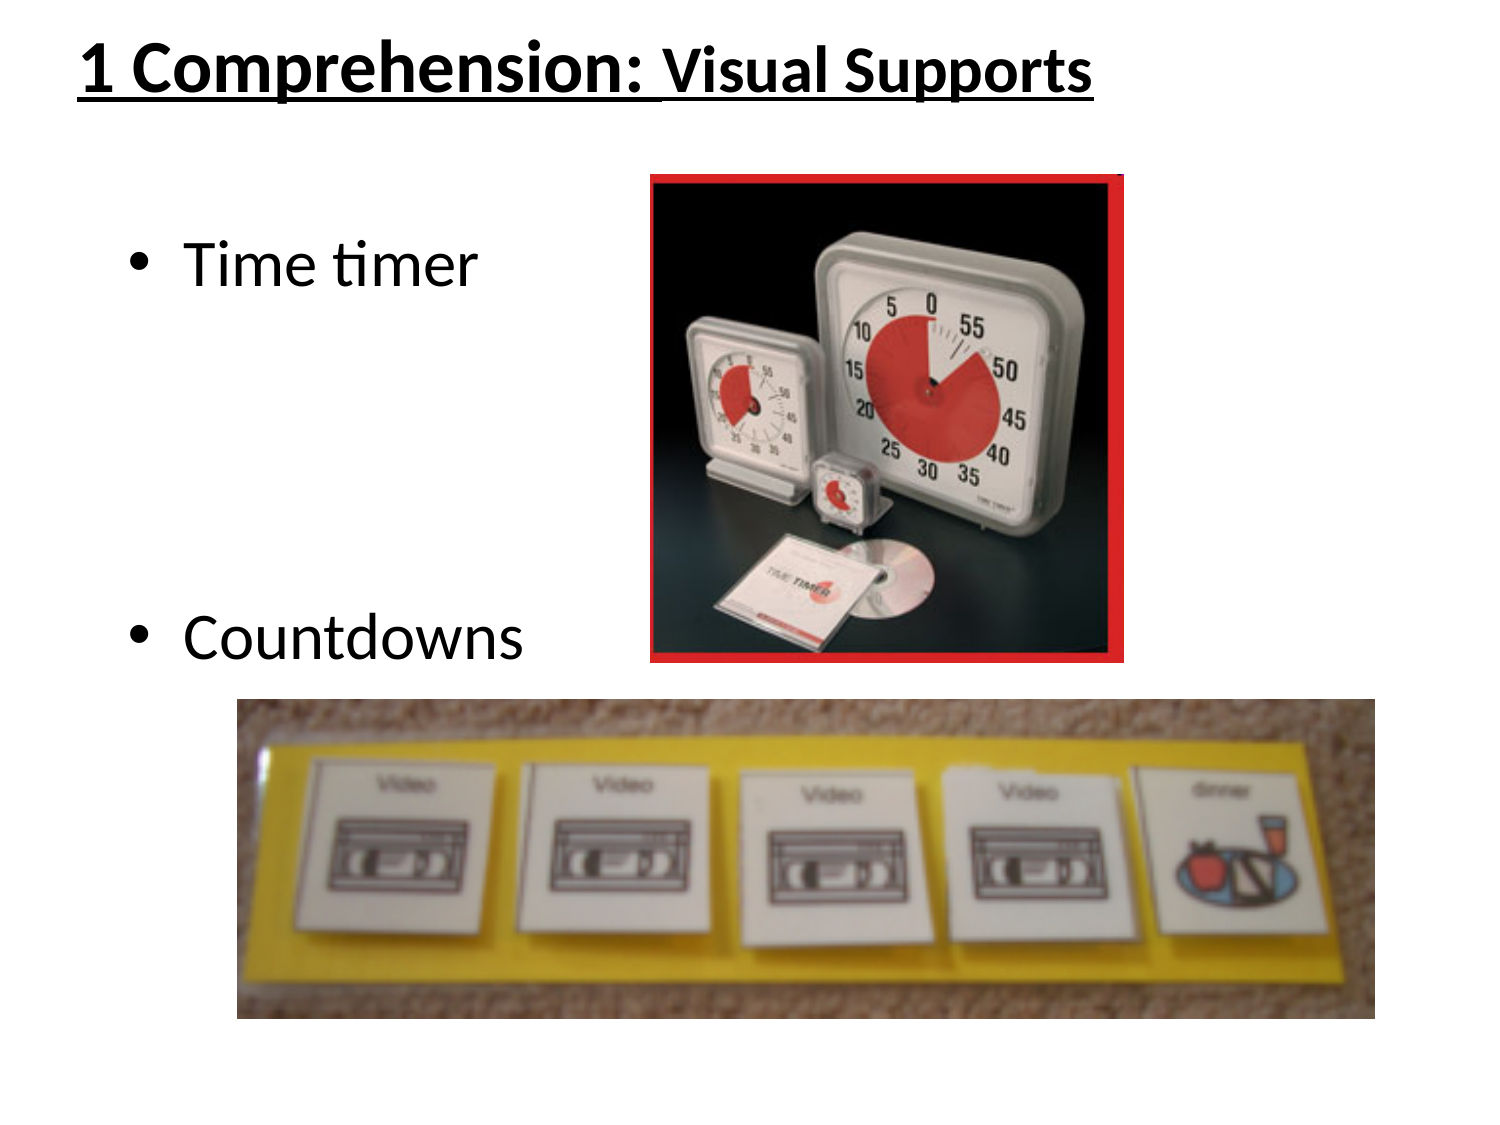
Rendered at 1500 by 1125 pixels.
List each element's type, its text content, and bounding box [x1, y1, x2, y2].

picture [237, 699, 1376, 1019]
title 1 Comprehension: Visual Supports [62, 0, 1338, 125]
picture [649, 174, 1125, 663]
list Time timer Countdowns [112, 212, 1388, 1000]
